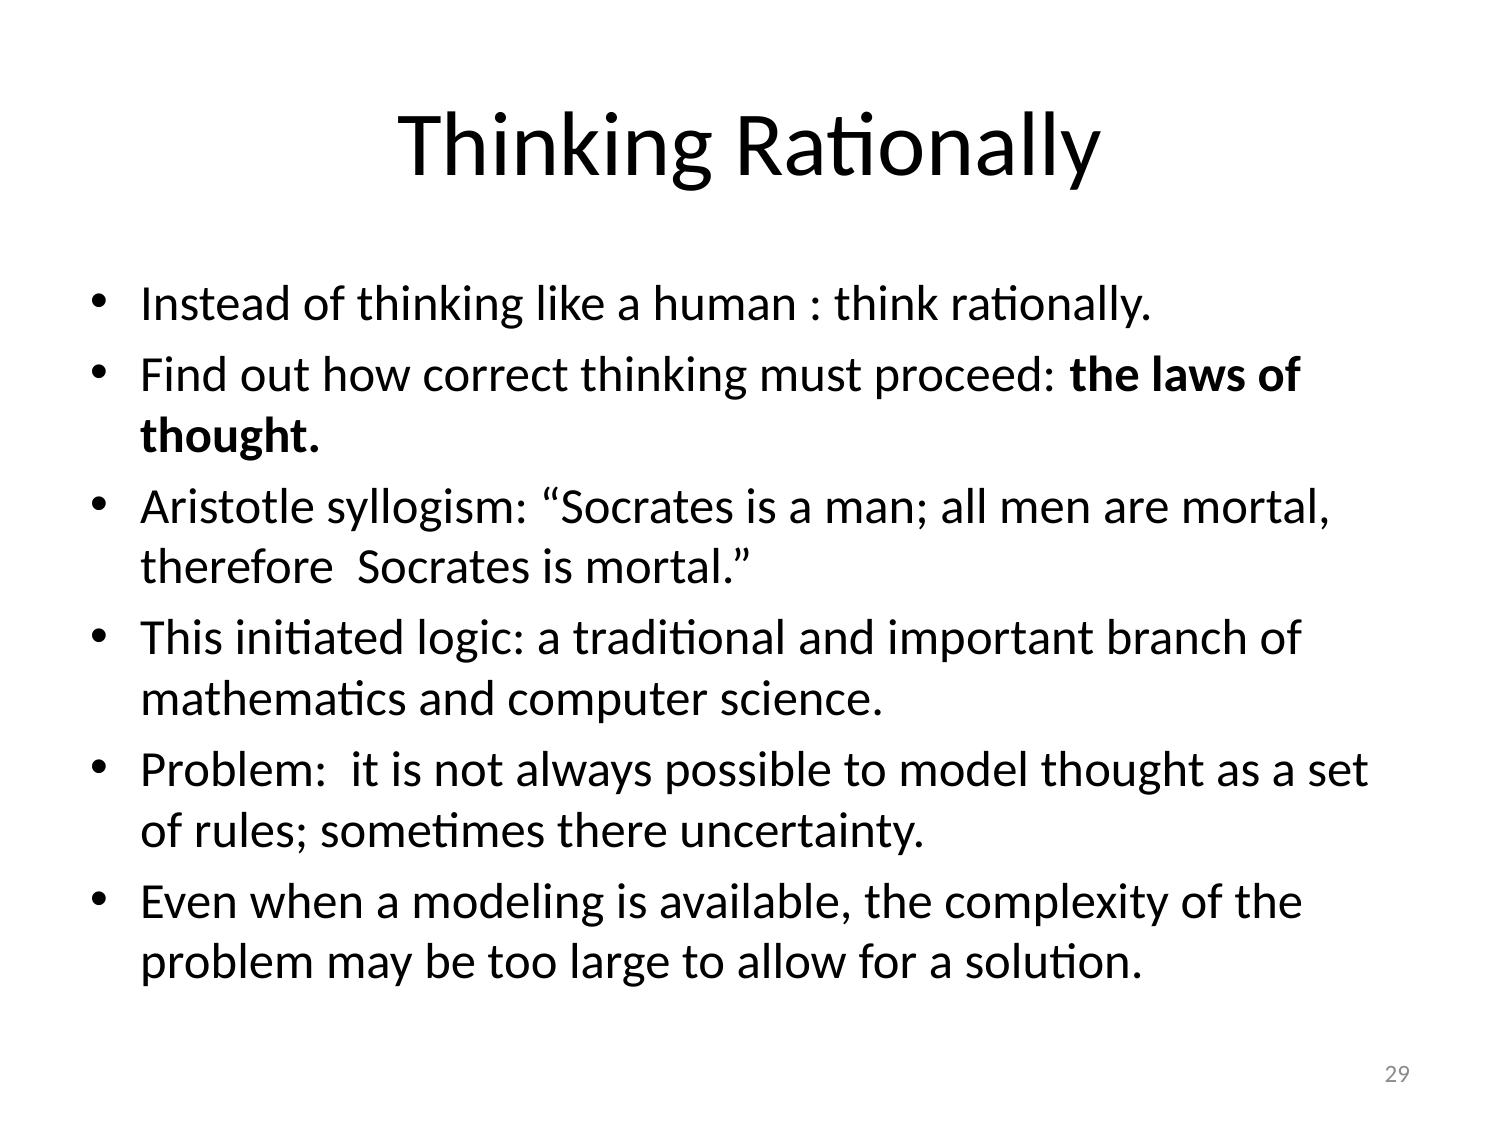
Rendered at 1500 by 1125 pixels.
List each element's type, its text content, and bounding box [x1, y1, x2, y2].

title Thinking Rationally [75, 45, 1425, 233]
slide_number 29 [1074, 1042, 1425, 1103]
list Instead of thinking like a human : think rationally. Find out how correct thinking must proceed: the laws of thought. Aristotle syllogism: “Socrates is a man; all men are mortal, therefore Socrates is mortal.” This initiated logic: a traditional and important branch of mathematics and computer science. Problem: it is not always possible to model thought as a set of rules; sometimes there uncertainty. Even when a modeling is available, the complexity of the problem may be too large to allow for a solution. [75, 262, 1425, 1005]
